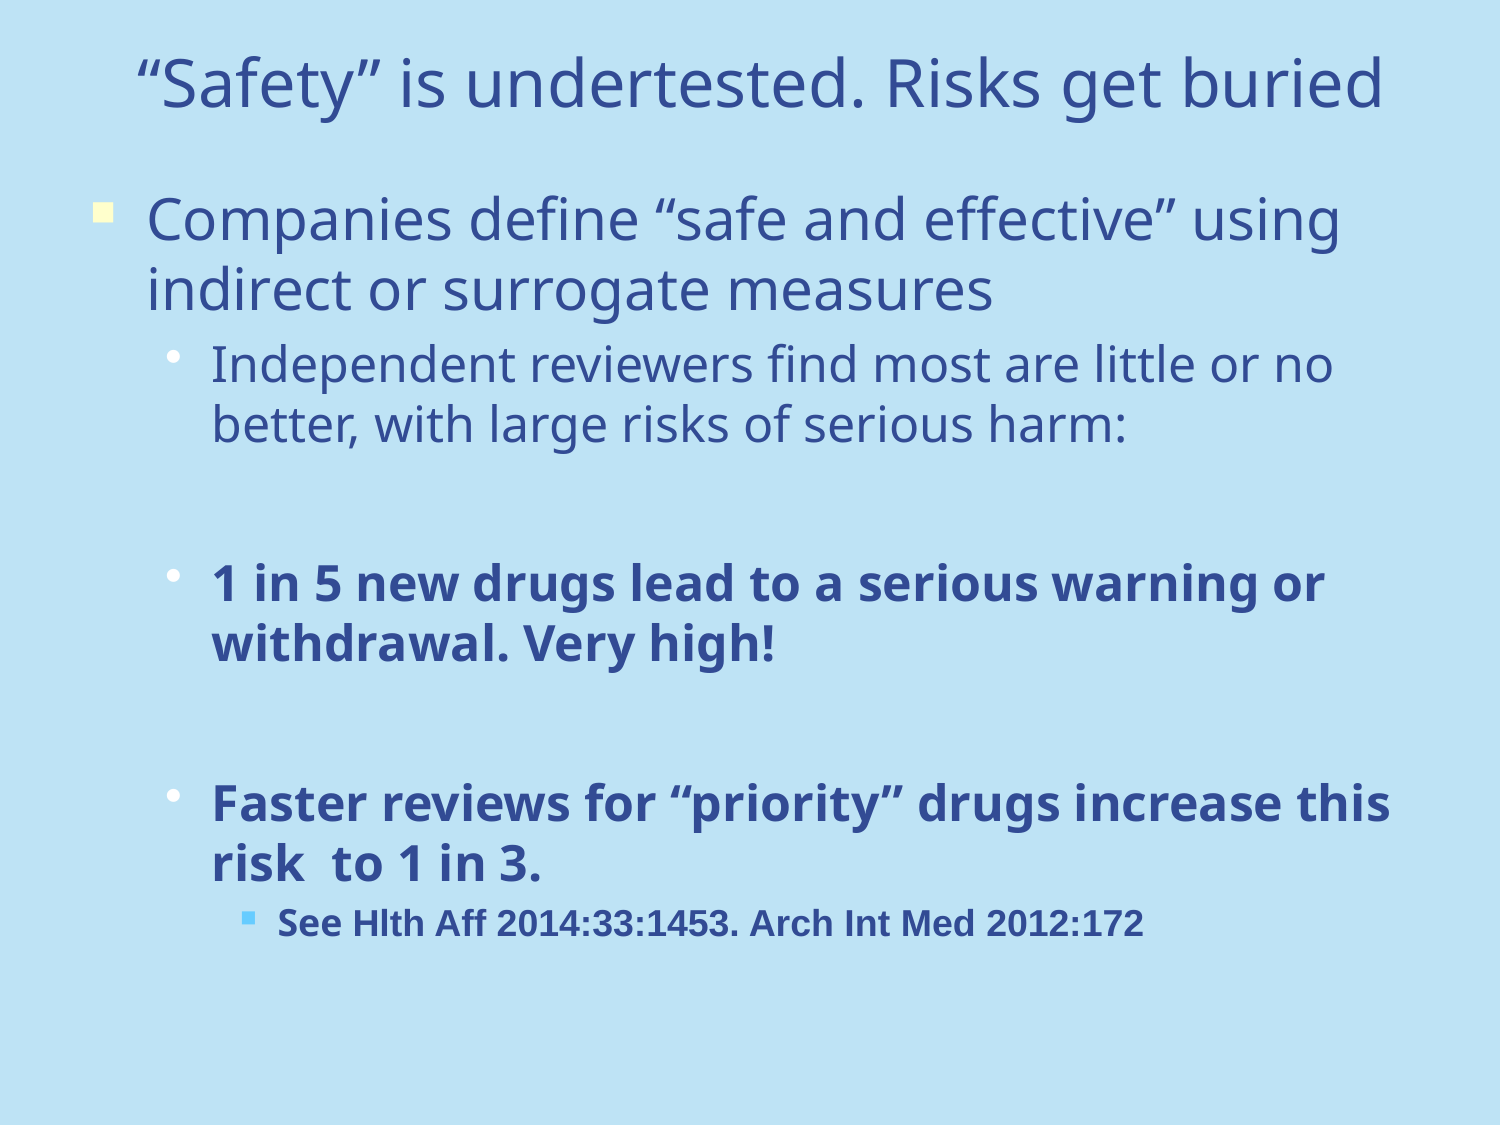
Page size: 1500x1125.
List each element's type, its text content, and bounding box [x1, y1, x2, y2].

list Companies define “safe and effective” using indirect or surrogate measures Independent reviewers find most are little or no better, with large risks of serious harm: 1 in 5 new drugs lead to a serious warning or withdrawal. Very high! Faster reviews for “priority” drugs increase this risk to 1 in 3. See Hlth Aff 2014:33:1453. Arch Int Med 2012:172 [75, 174, 1425, 1125]
title “Safety” is undertested. Risks get buried [24, 5, 1500, 156]
